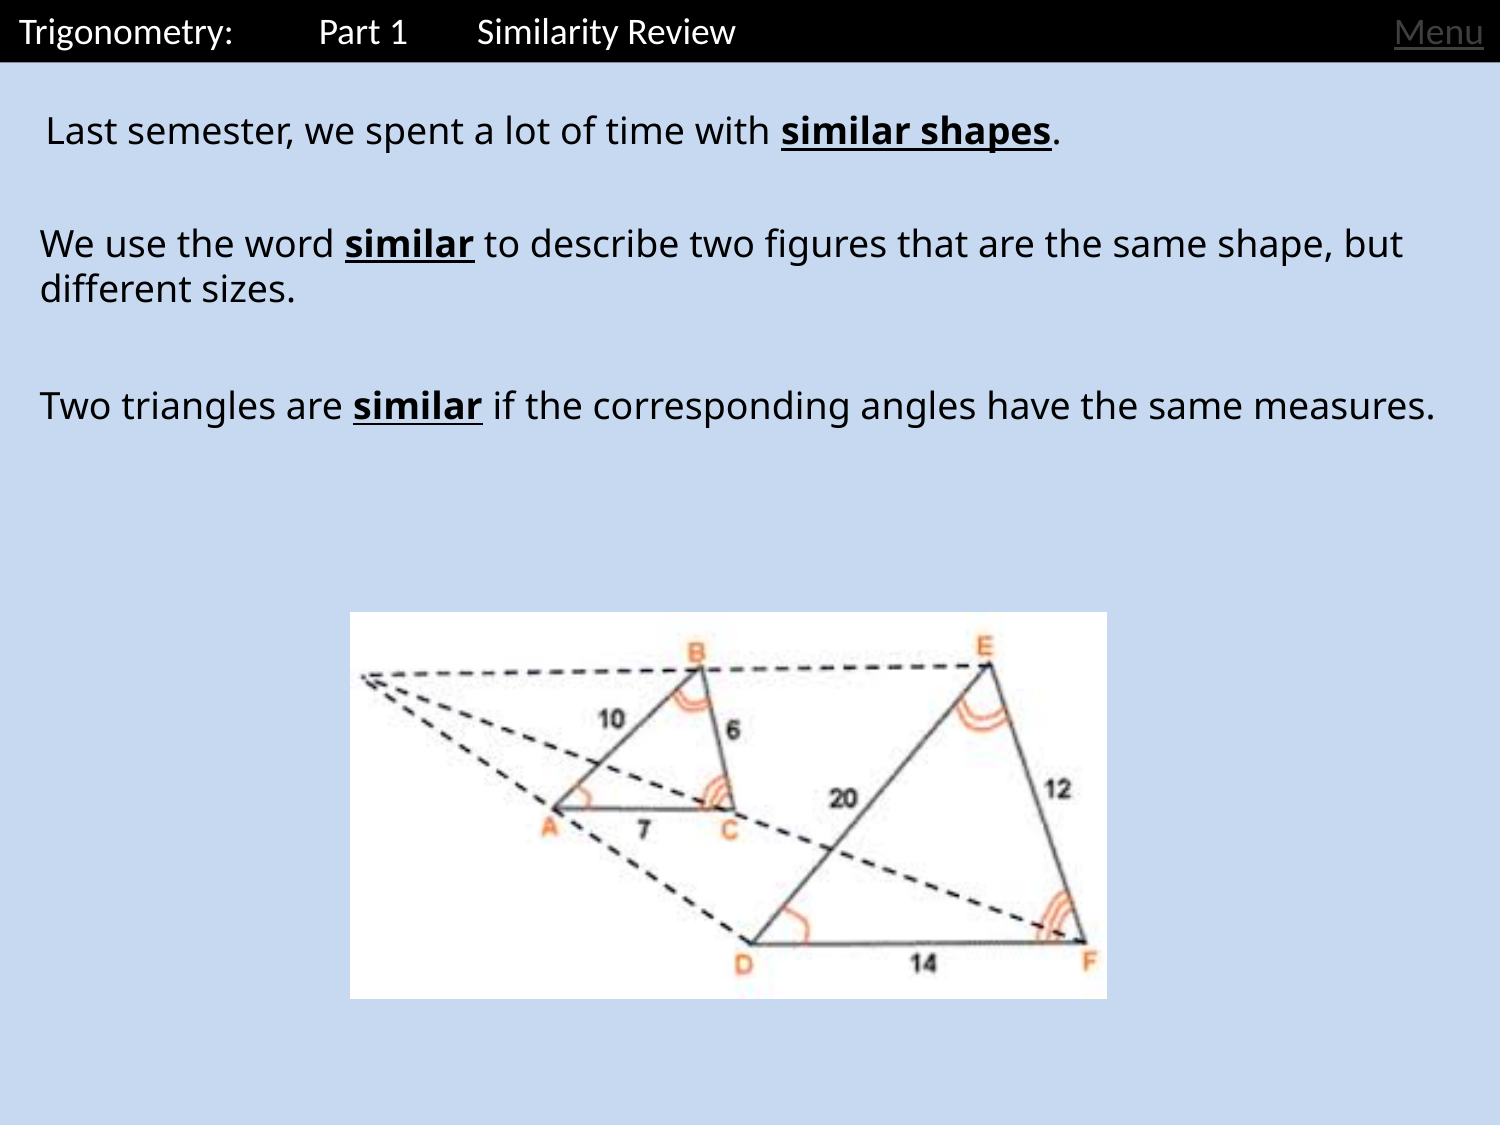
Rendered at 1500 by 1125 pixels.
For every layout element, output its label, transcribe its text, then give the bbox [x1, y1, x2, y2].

text_box [0, 0, 1500, 64]
text_box Trigonometry: Part 1 Similarity Review [3, 0, 752, 60]
text_box We use the word similar to describe two figures that are the same shape, but different sizes. [24, 212, 1463, 318]
text_box Menu [1379, 0, 1500, 60]
picture [349, 612, 1107, 999]
text_box Last semester, we spent a lot of time with similar shapes. [30, 99, 1097, 160]
text_box Two triangles are similar if the corresponding angles have the same measures. [24, 374, 1463, 435]
